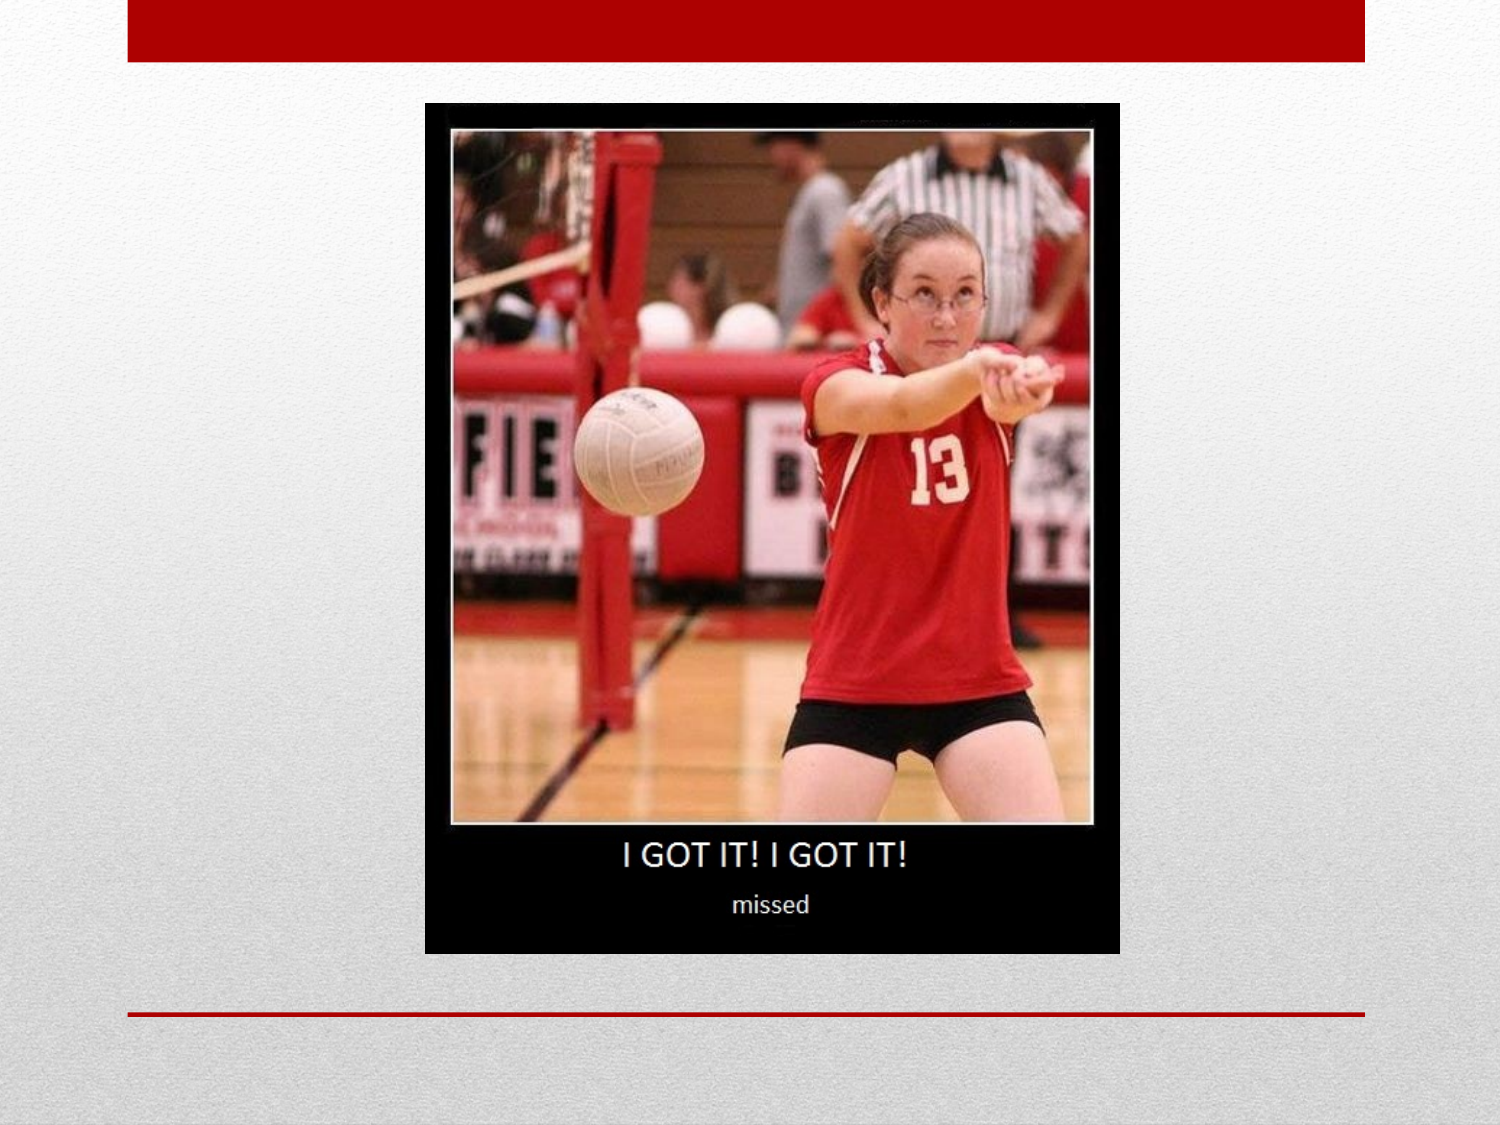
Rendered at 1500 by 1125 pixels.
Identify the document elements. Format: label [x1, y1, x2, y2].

picture [425, 102, 1121, 954]
